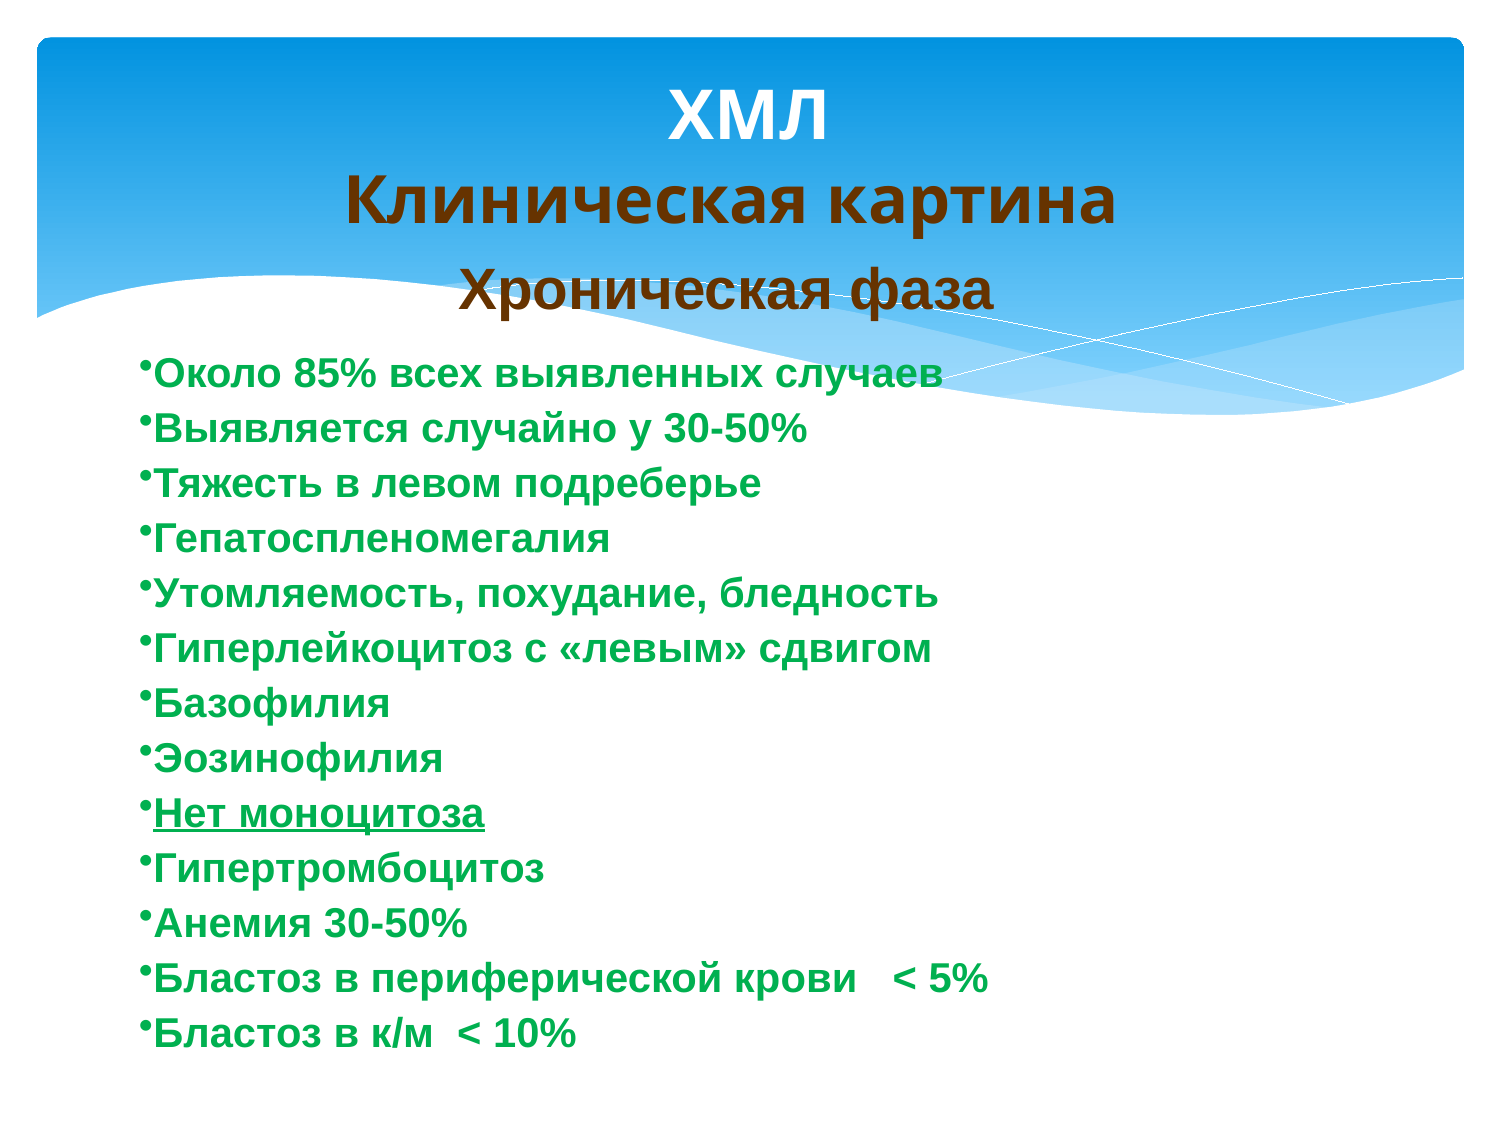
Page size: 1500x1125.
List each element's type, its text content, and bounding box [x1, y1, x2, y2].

text_box Клиническая картина [328, 149, 1135, 245]
text_box Около 85% всех выявленных случаев Выявляется случайно у 30-50% Тяжесть в левом подреберье Гепатоспленомегалия Утомляемость, похудание, бледность Гиперлейкоцитоз с «левым» сдвигом Базофилия Эозинофилия Нет моноцитоза Гипертромбоцитоз Анемия 30-50% Бластоз в периферической крови < 5% Бластоз в к/м < 10% [123, 333, 1436, 1118]
text_box Хроническая фаза [443, 245, 1010, 329]
title ХМЛ [112, 62, 1388, 161]
